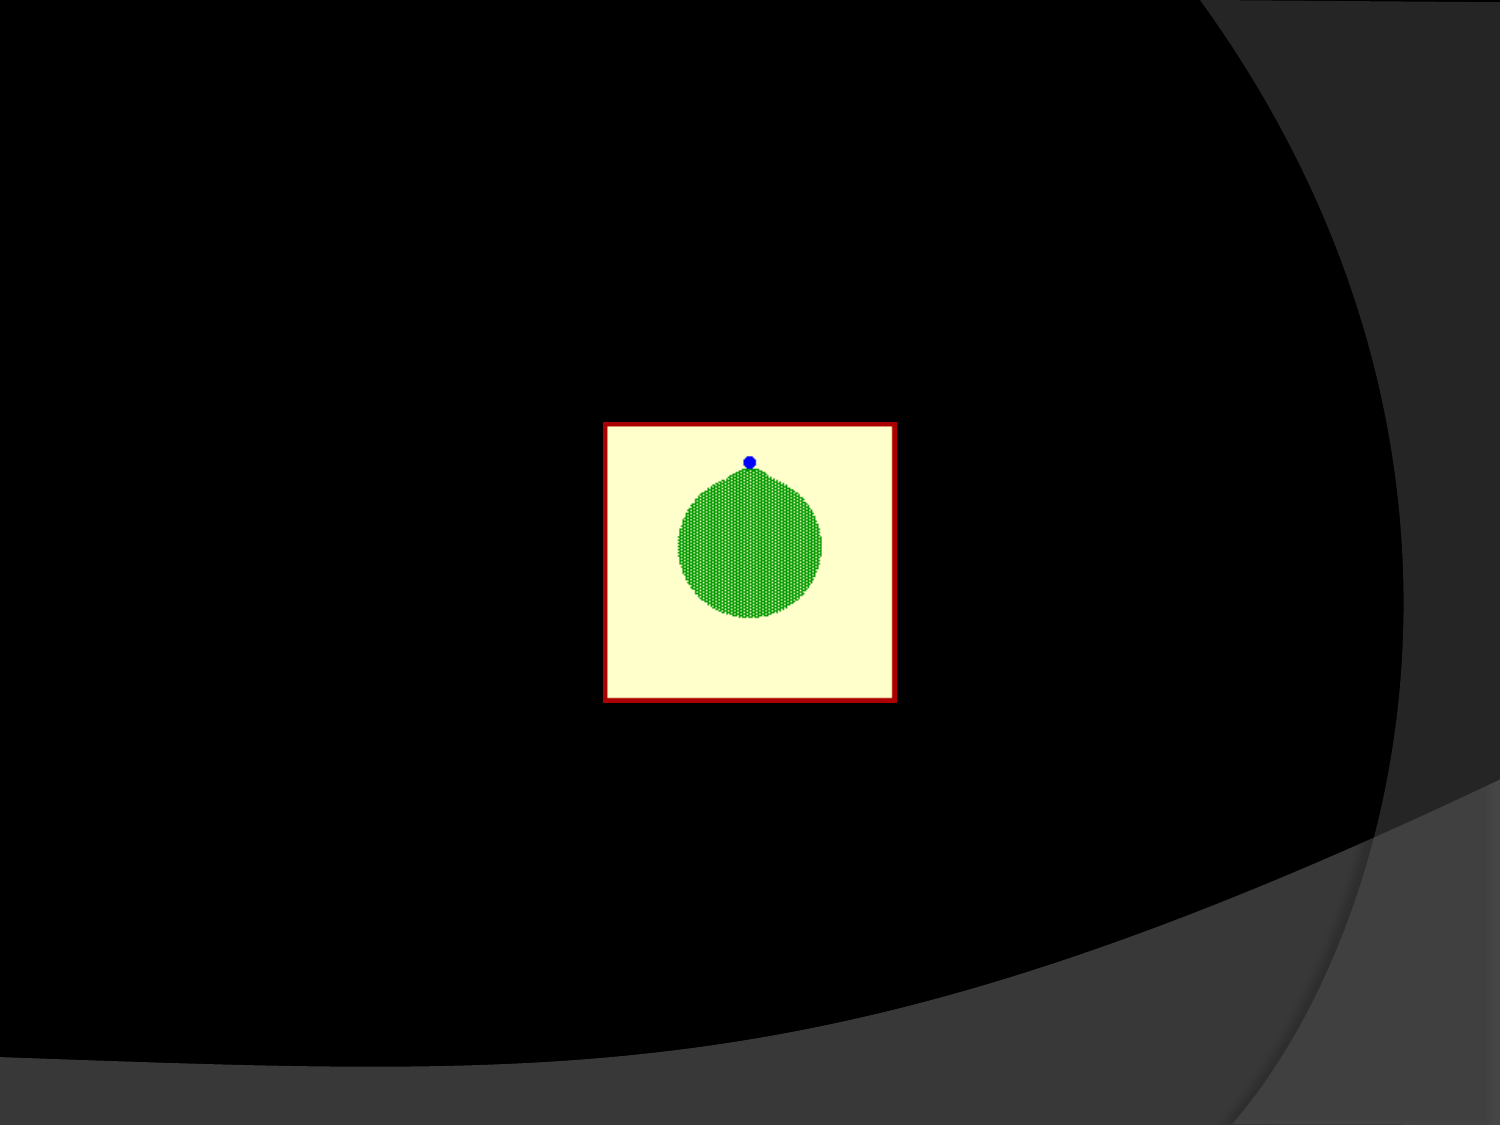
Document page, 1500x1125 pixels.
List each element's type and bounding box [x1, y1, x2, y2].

list [75, 262, 1300, 1005]
picture [602, 422, 898, 703]
